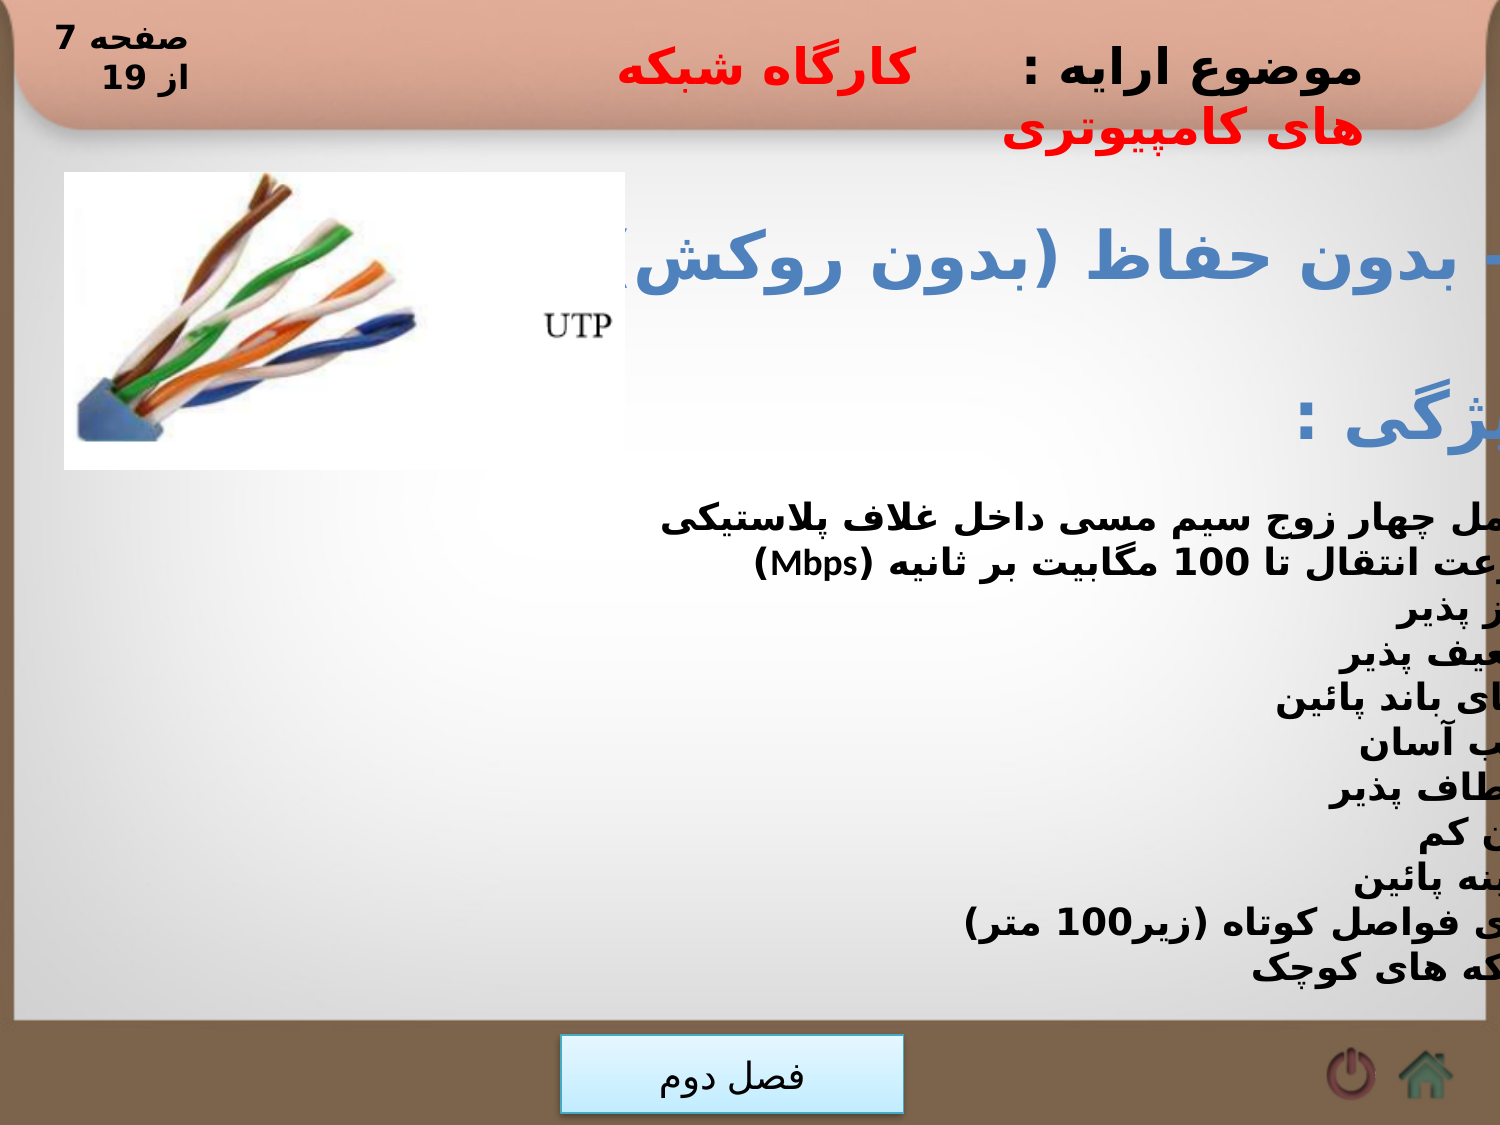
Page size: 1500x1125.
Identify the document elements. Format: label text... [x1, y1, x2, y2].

text_box فصل دوم [560, 1034, 904, 1114]
picture [0, 0, 1500, 1125]
text_box 1- بدون حفاظ (بدون روکش) ویژگی : شامل چهار زوج سیم مسی داخل غلاف پلاستیکی سرعت انتقال تا 100 مگابیت بر ثانیه (Mbps) نویز پذیر تضعیف پذیر پهنای باند پائین نصب آسان انعطاف پذیر وزن کم هزینه پائین برای فواصل کوتاه (زیر100 متر) شبکه های کوچک [588, 205, 1500, 995]
text_box صفحه 7 از 19 [0, 9, 205, 104]
text_box موضوع ارایه : کارگاه شبکه های کامپیوتری [572, 26, 1380, 162]
